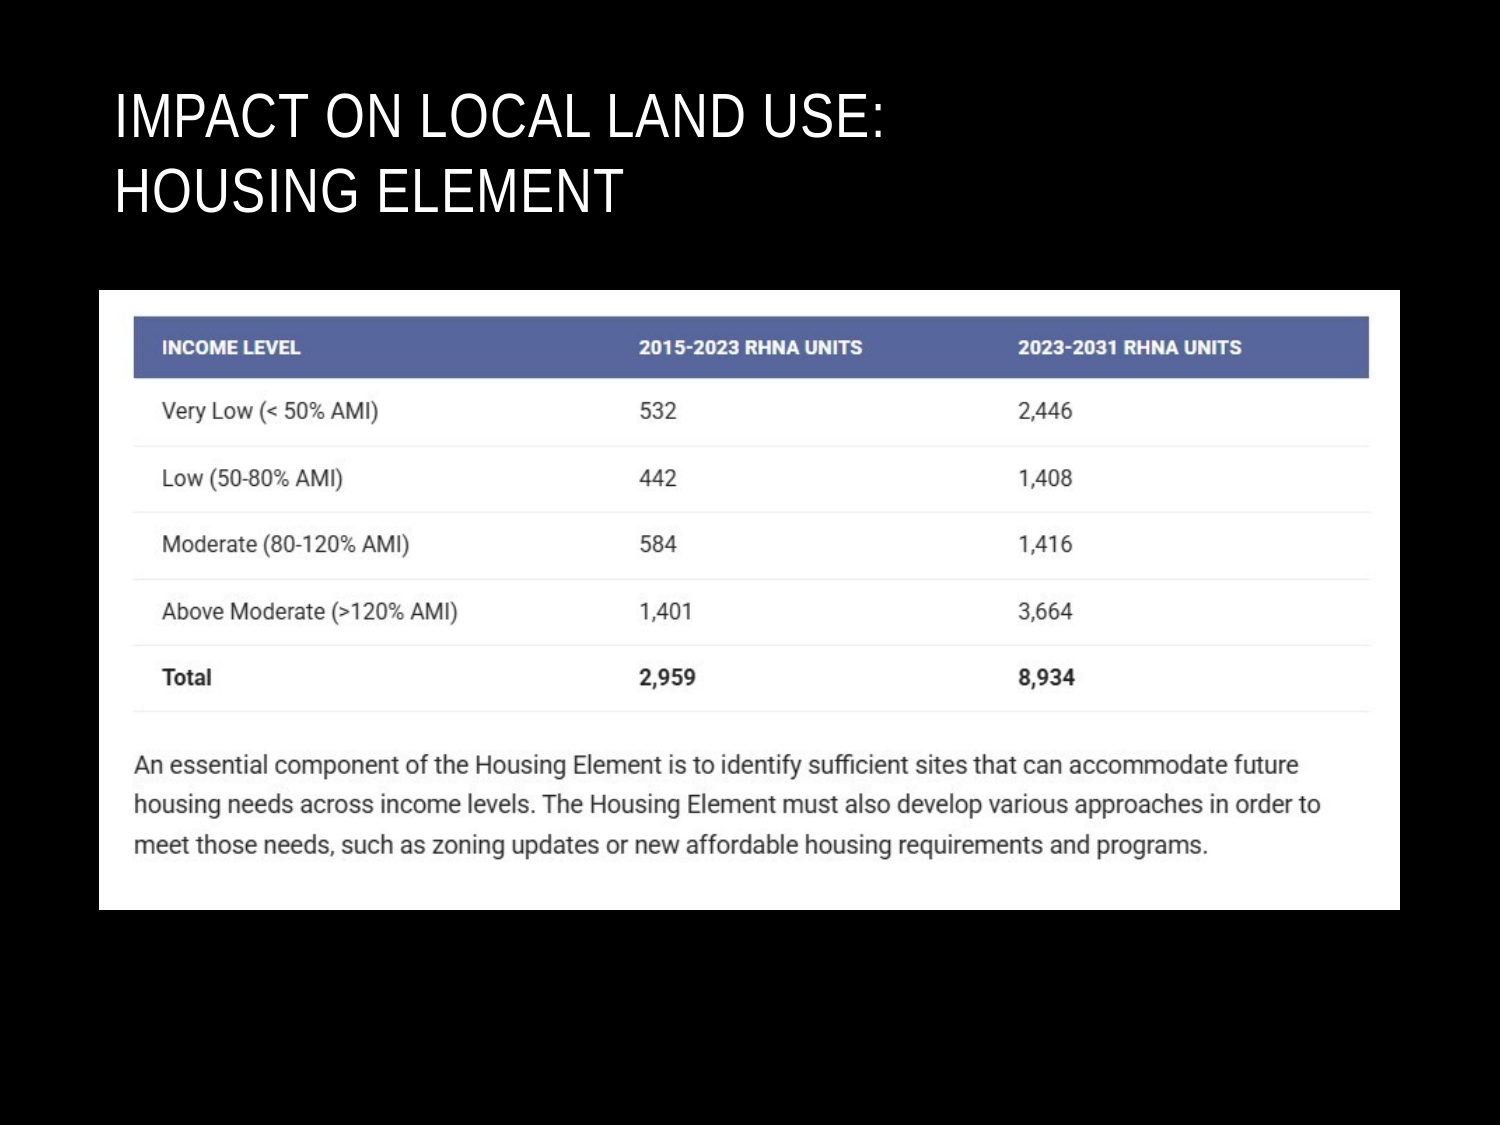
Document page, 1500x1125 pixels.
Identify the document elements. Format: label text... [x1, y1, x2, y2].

title IMPACT ON LOCAL LAND USE: HOUSING ELEMENT [99, 45, 1400, 233]
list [99, 290, 1401, 910]
